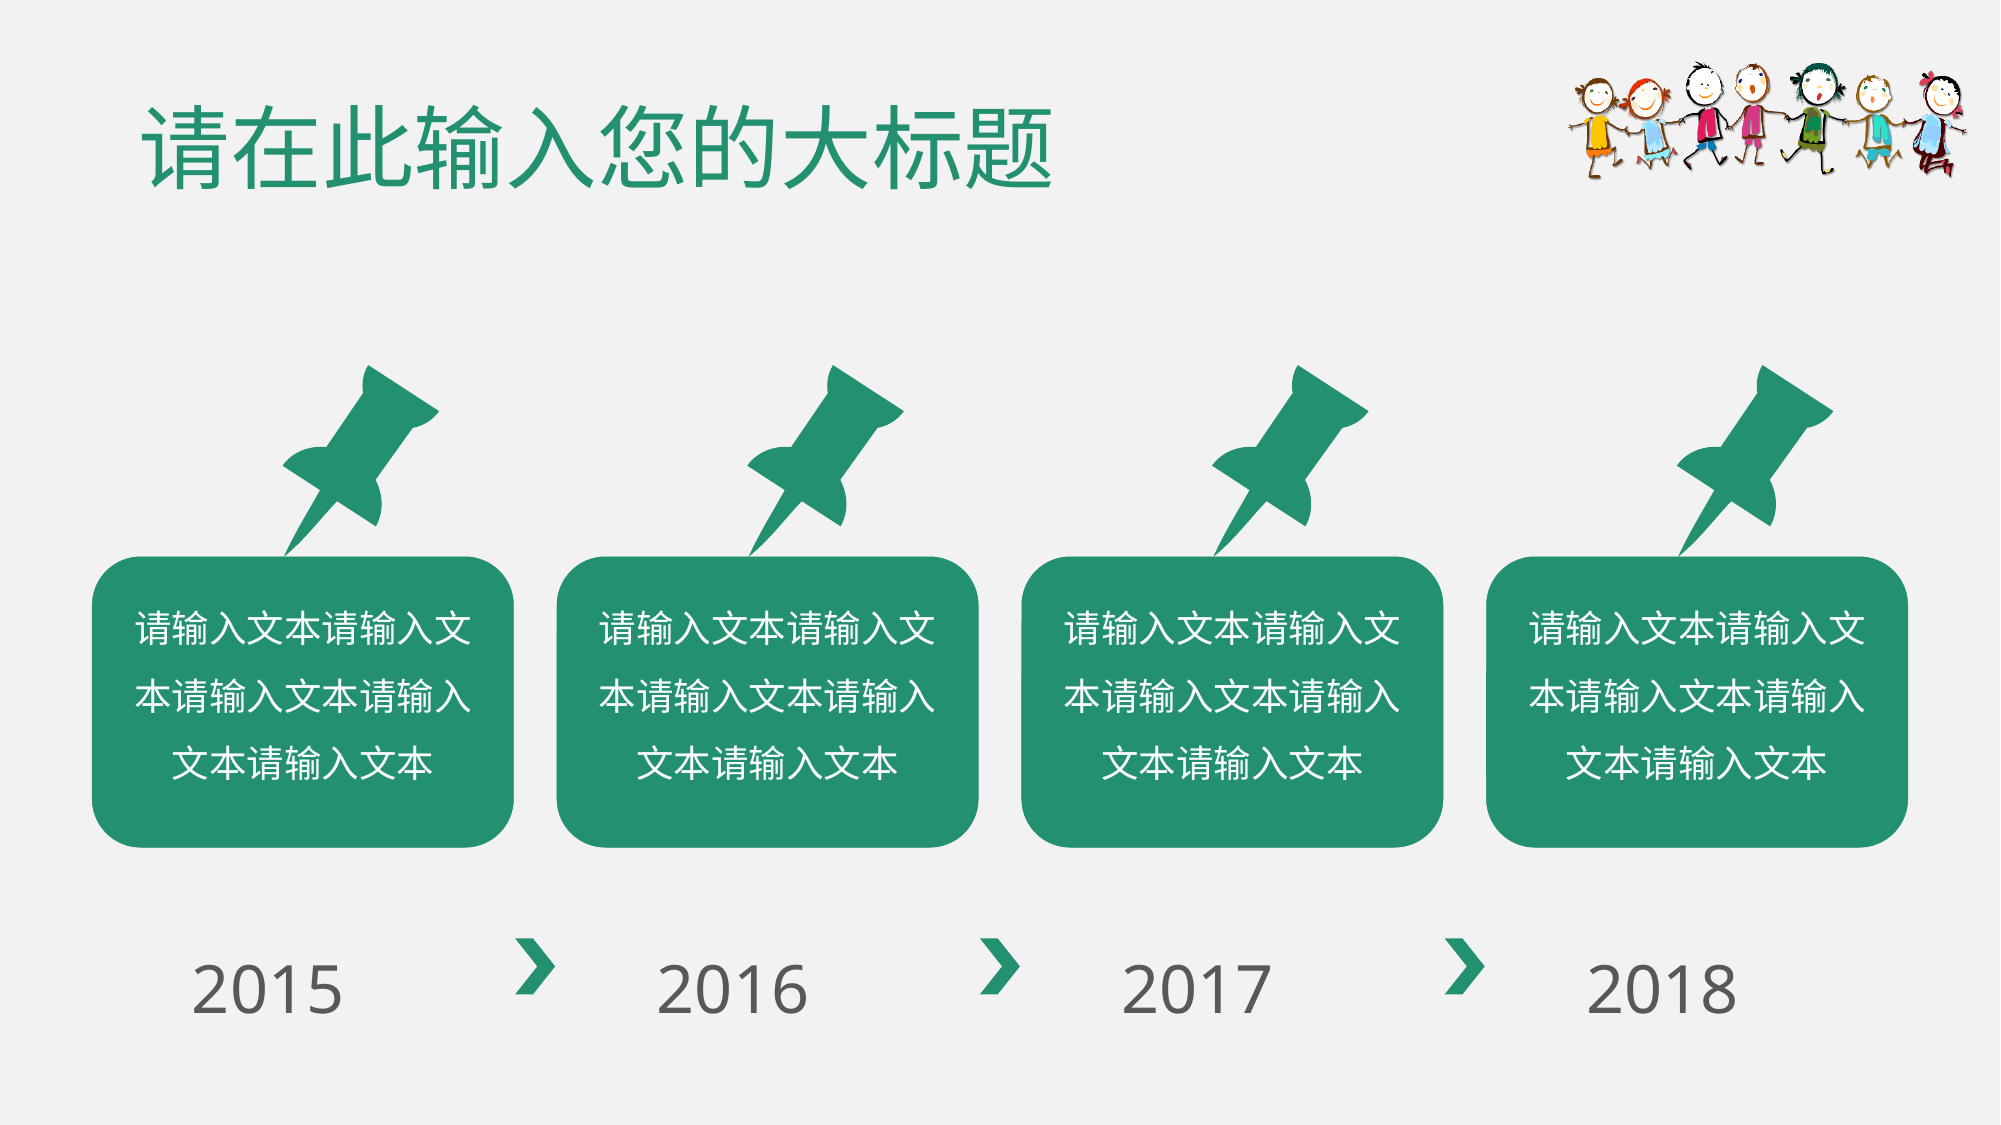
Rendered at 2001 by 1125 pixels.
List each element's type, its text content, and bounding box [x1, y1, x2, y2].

text_box [512, 937, 557, 996]
text_box [1675, 363, 1835, 555]
text_box 2016 [641, 918, 894, 1015]
text_box 请输入文本请输入文本请输入文本请输入文本请输入文本 [1020, 555, 1445, 849]
text_box 请输入文本请输入文本请输入文本请输入文本请输入文本 [1485, 555, 1909, 849]
picture [1876, 61, 1969, 181]
text_box 请输入文本请输入文本请输入文本请输入文本请输入文本 [91, 555, 515, 849]
text_box 2018 [1570, 918, 1824, 1015]
text_box [977, 937, 1022, 996]
text_box 2015 [176, 918, 430, 1015]
title 请在此输入您的大标题 [123, 26, 1876, 210]
text_box [1210, 363, 1371, 555]
text_box [1442, 937, 1487, 996]
text_box [281, 363, 441, 555]
text_box [745, 363, 906, 555]
text_box 请输入文本请输入文本请输入文本请输入文本请输入文本 [555, 555, 980, 849]
text_box 2017 [1106, 918, 1359, 1015]
